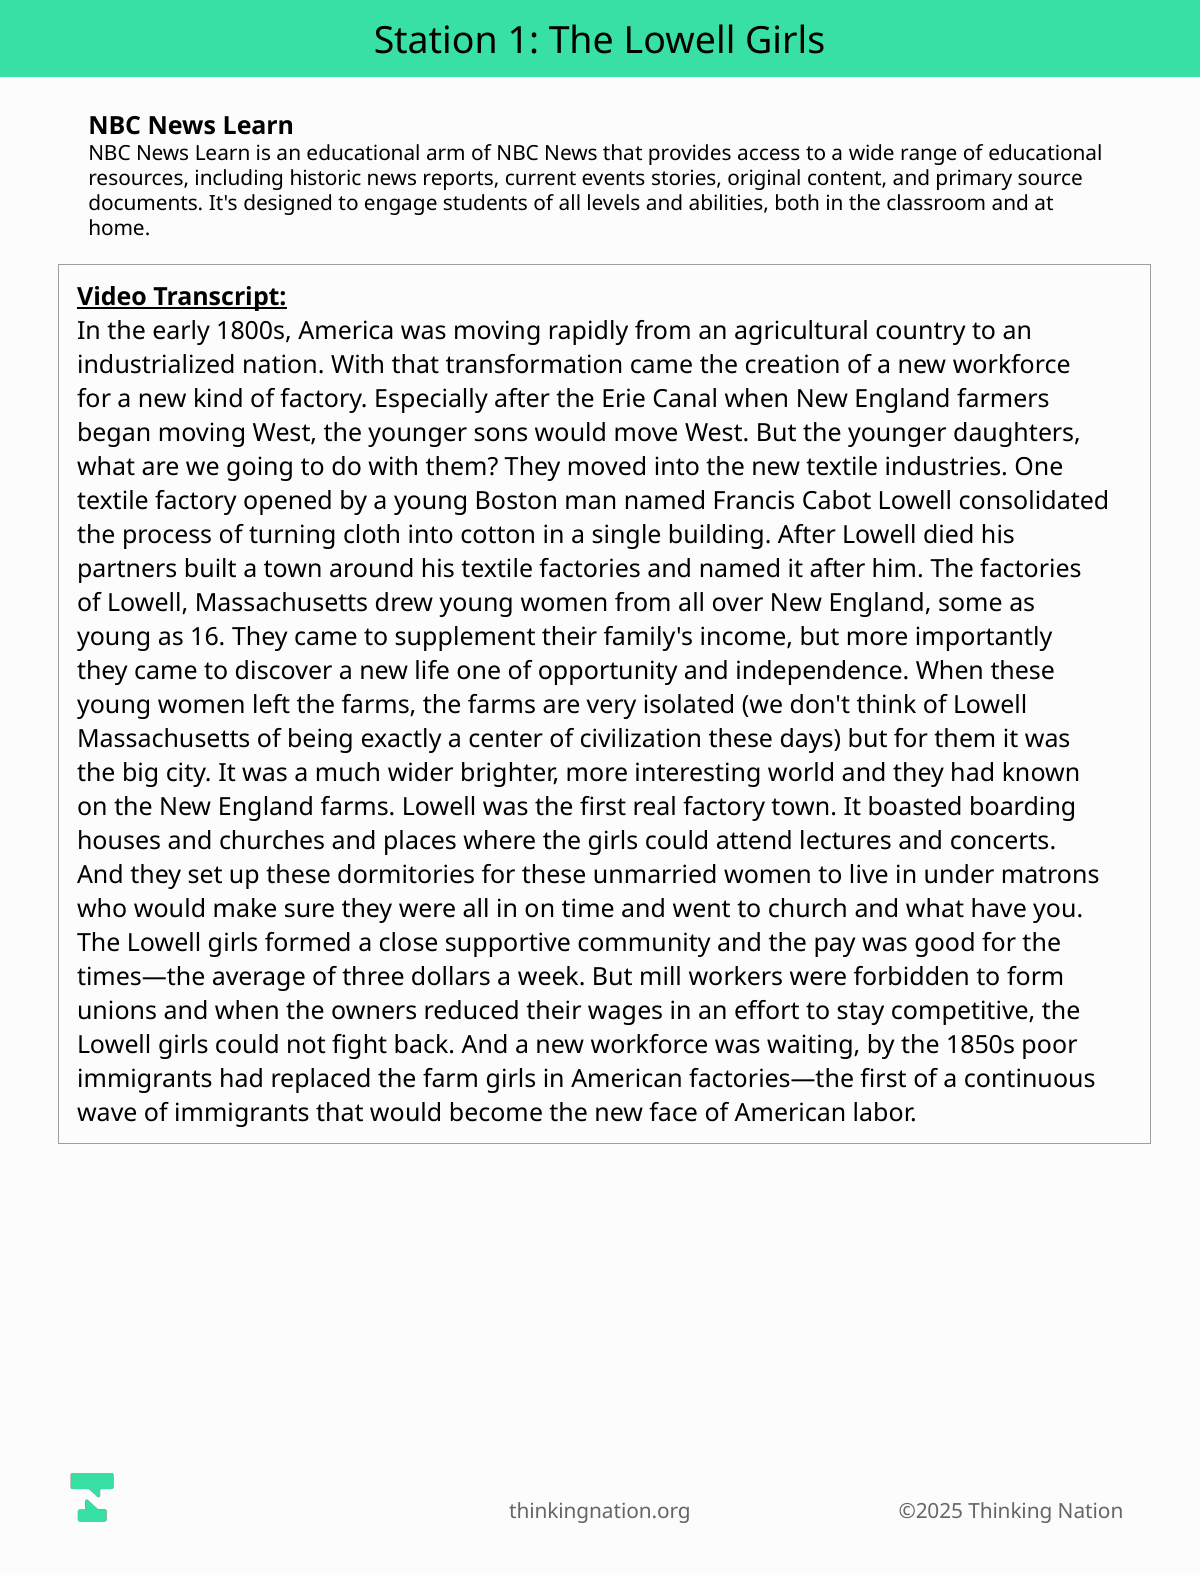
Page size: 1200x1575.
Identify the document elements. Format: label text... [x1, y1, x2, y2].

table_header Video Transcript: In the early 1800s, America was moving rapidly from an agricultural country to an industrialized nation. With that transformation came the creation of a new workforce for a new kind of factory. Especially after the Erie Canal when New England farmers began moving West, the younger sons would move West. But the younger daughters, what are we going to do with them? They moved into the new textile industries. One textile factory opened by a young Boston man named Francis Cabot Lowell consolidated the process of turning cloth into cotton in a single building. After Lowell died his partners built a town around his textile factories and named it after him. The factories of Lowell, Massachusetts drew young women from all over New England, some as young as 16. They came to supplement their family's income, but more importantly they came to discover a new life one of opportunity and independence. When these young women left the farms, the farms are very isolated (we don't think of Lowell Massachusetts of being exactly a center of civilization these days) but for them it was the big city. It was a much wider brighter, more interesting world and they had known on the New England farms. Lowell was the first real factory town. It boasted boarding houses and churches and places where the girls could attend lectures and concerts. And they set up these dormitories for these unmarried women to live in under matrons who would make sure they were all in on time and went to church and what have you. The Lowell girls formed a close supportive community and the pay was good for the times—the average of three dollars a week. But mill workers were forbidden to form unions and when the owners reduced their wages in an effort to stay competitive, the Lowell girls could not fight back. And a new workforce was waiting, by the 1850s poor immigrants had replaced the farm girls in American factories—the first of a continuous wave of immigrants that would become the new face of American labor. [59, 265, 1150, 1143]
text_box NBC News Learn NBC News Learn is an educational arm of NBC News that provides access to a wide range of educational resources, including historic news reports, current events stories, original content, and primary source documents. It's designed to engage students of all levels and abilities, both in the classroom and at home. [70, 91, 1139, 229]
text_box ©2025 Thinking Nation [854, 1483, 1139, 1532]
text_box thinkingnation.org [457, 1483, 742, 1532]
picture [58, 1463, 126, 1531]
text_box Station 1: The Lowell Girls [0, 0, 1200, 77]
